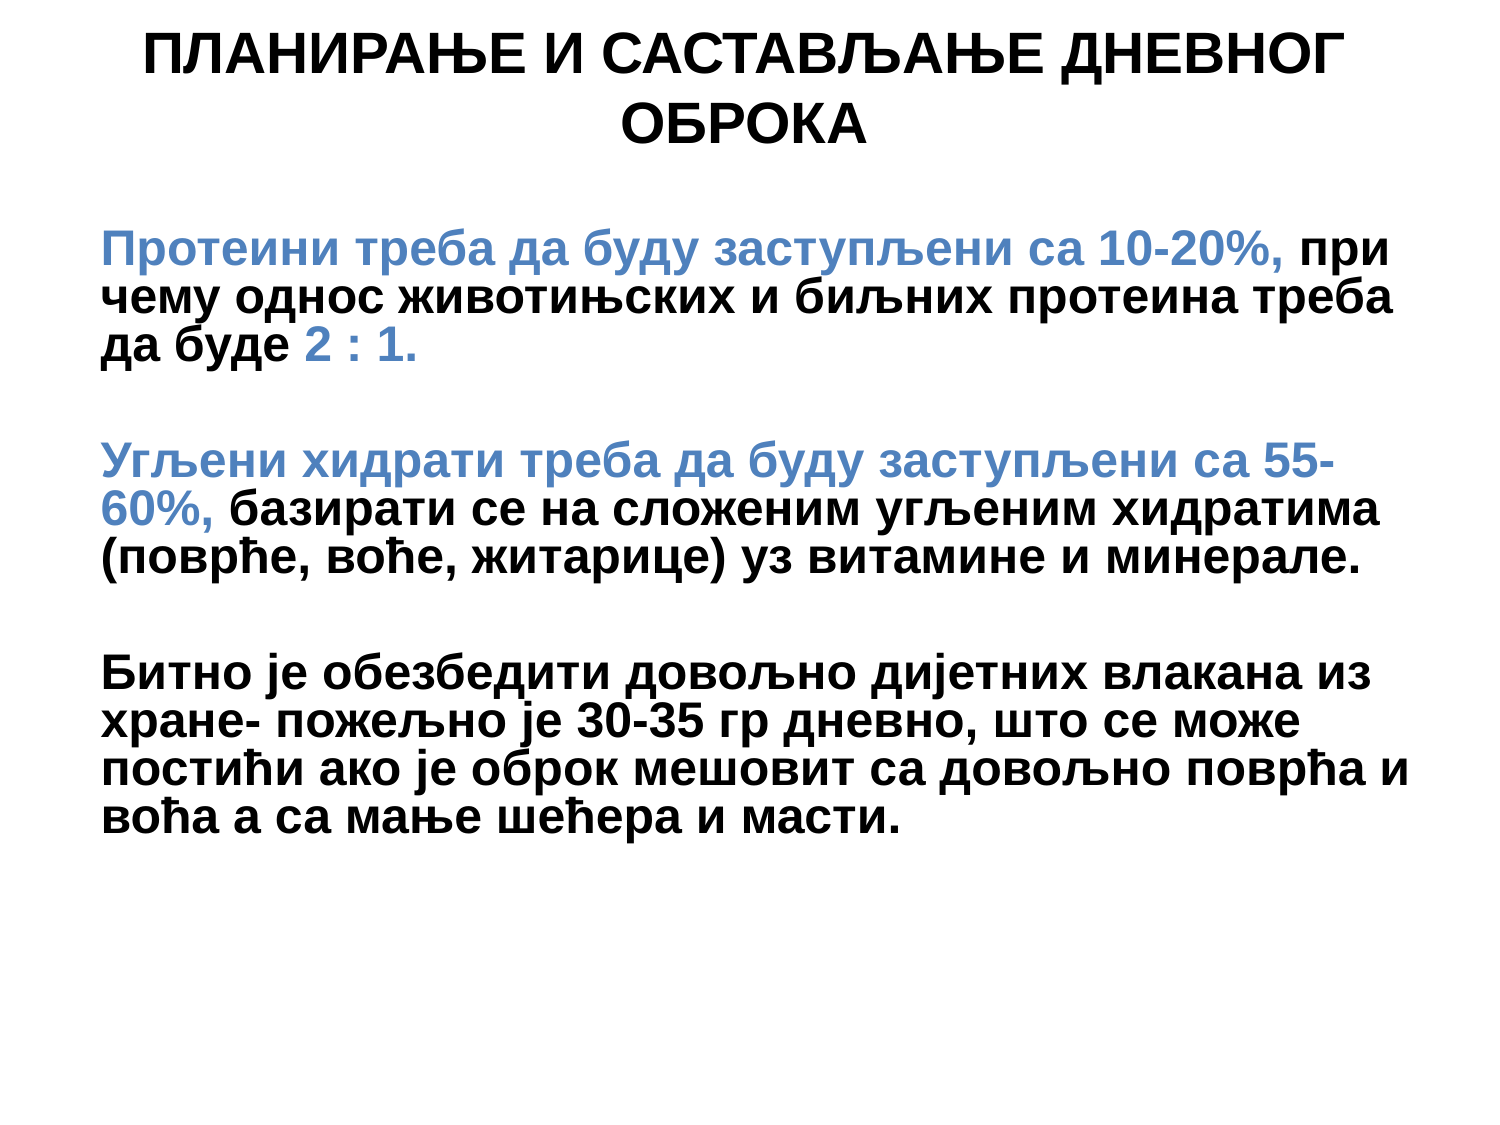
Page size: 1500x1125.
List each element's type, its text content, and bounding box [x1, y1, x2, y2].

list Протеини треба да буду заступљени са 10-20%, при чему однос животињских и биљних протеина треба да буде 2 : 1. Угљени хидрати треба да буду заступљени са 55-60%, базирати се на сложеним угљеним хидратима (поврће, воће, житарице) уз витамине и минерале. Битно је обезбедити довољно дијетних влакана из хране- пожељно је 30-35 гр дневно, што се може постићи ако је оброк мешовит са довољно поврћа и воћа а са мање шећера и масти. [29, 219, 1436, 894]
title ПЛАНИРАЊЕ И САСТАВЉАЊЕ ДНЕВНОГ ОБРОКА [76, 66, 1412, 163]
